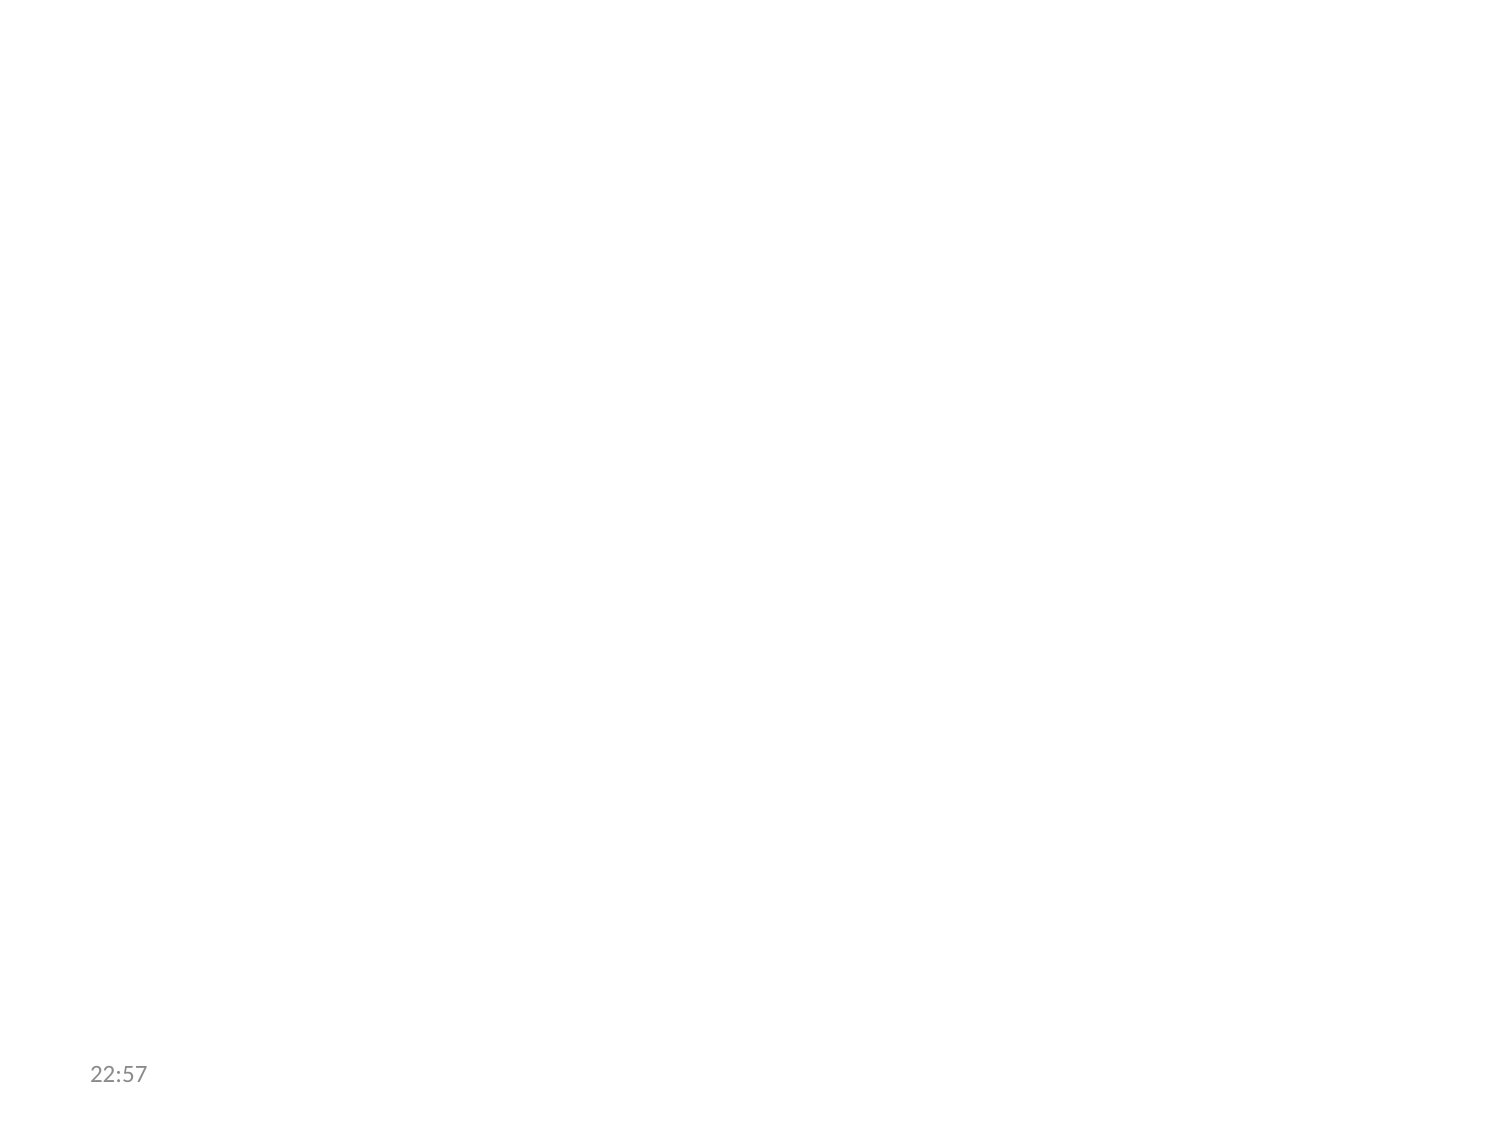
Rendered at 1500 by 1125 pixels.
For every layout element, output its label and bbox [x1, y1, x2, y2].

slide_number [75, 1042, 425, 1103]
